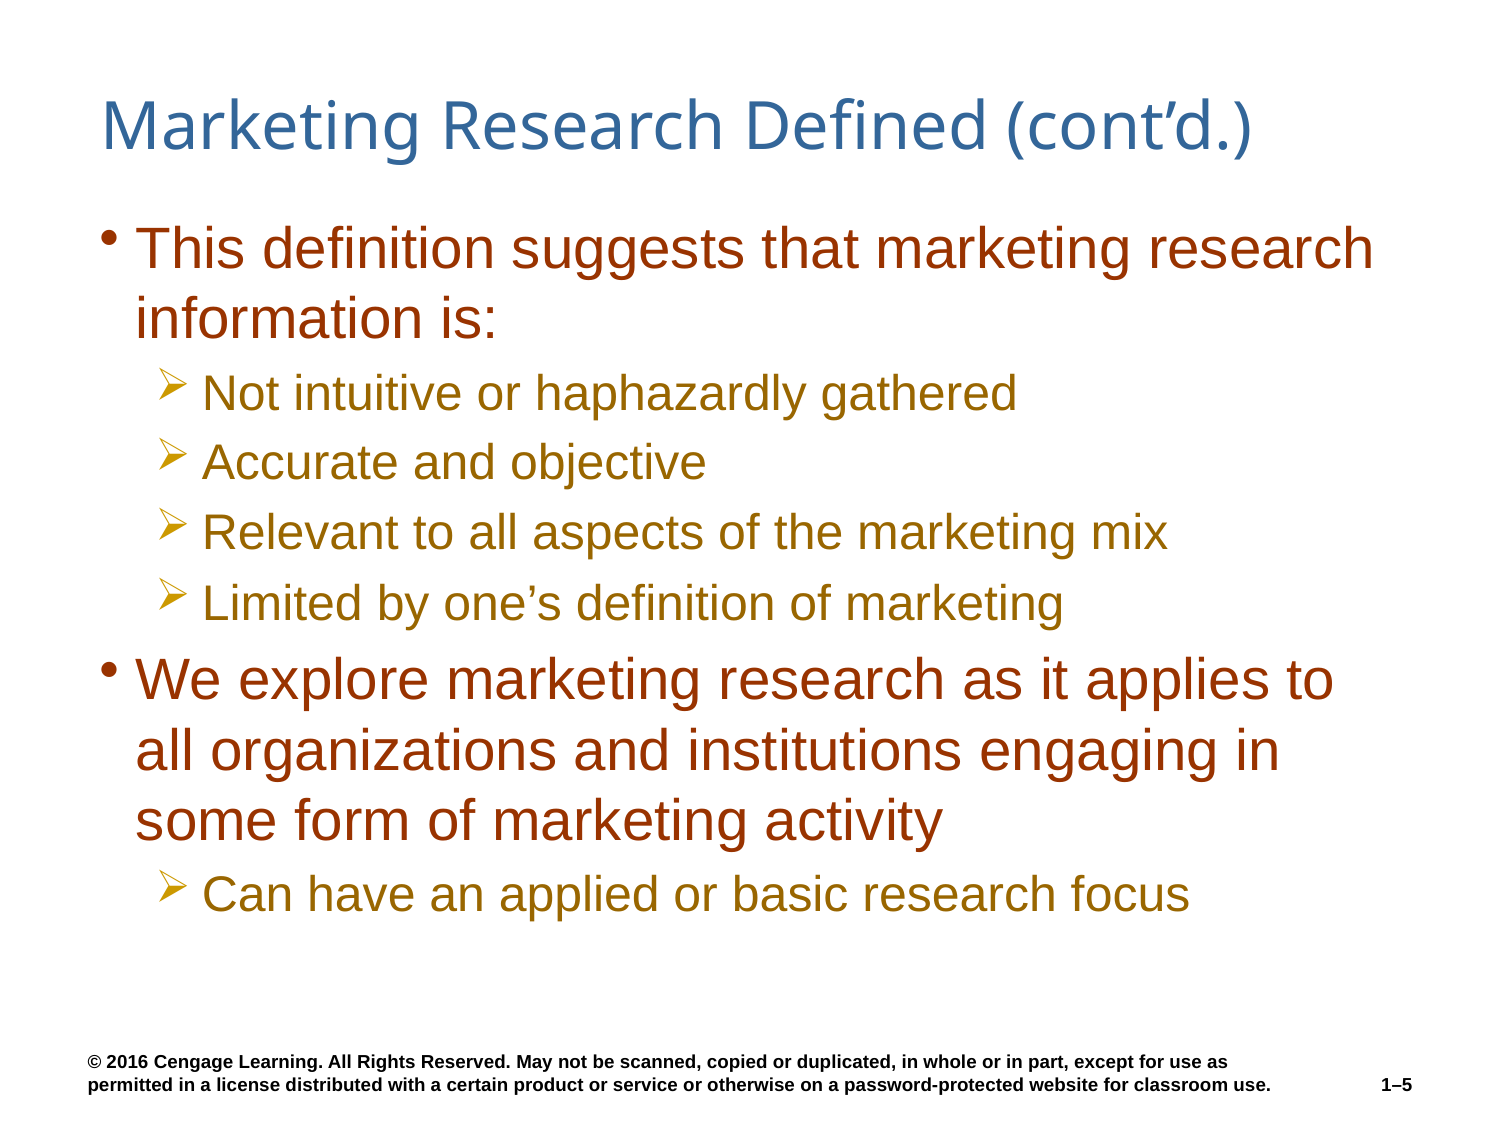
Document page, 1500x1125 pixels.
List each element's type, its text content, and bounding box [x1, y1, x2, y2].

title Marketing Research Defined (cont’d.) [85, 75, 1411, 171]
footer © 2016 Cengage Learning. All Rights Reserved. May not be scanned, copied or duplicated, in whole or in part, except for use as permitted in a license distributed with a certain product or service or otherwise on a password-protected website for classroom use. [87, 1057, 1050, 1103]
slide_number 1–5 [1050, 1042, 1413, 1103]
list This definition suggests that marketing research information is: Not intuitive or haphazardly gathered Accurate and objective Relevant to all aspects of the marketing mix Limited by one’s definition of marketing We explore marketing research as it applies to all organizations and institutions engaging in some form of marketing activity Can have an applied or basic research focus [84, 202, 1414, 1013]
